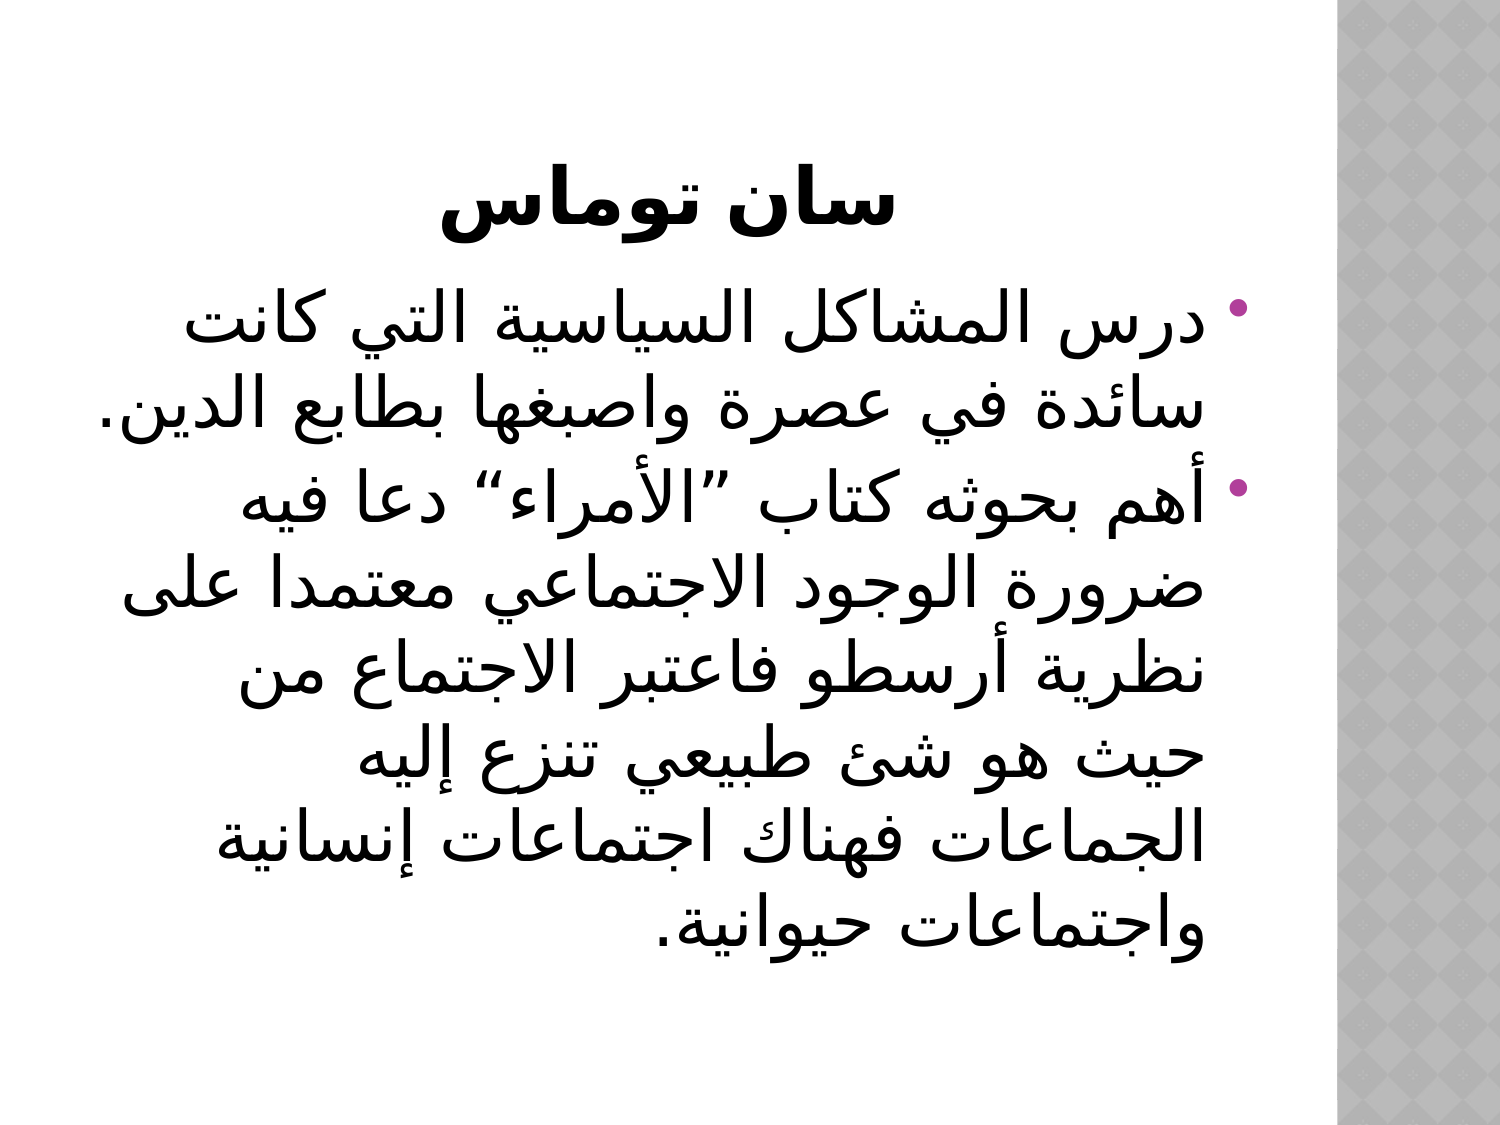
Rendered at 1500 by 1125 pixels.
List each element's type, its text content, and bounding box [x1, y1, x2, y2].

title سان توماس [75, 52, 1263, 240]
list درس المشاكل السياسية التي كانت سائدة في عصرة واصبغها بطابع الدين. أهم بحوثه كتاب ”الأمراء“ دعا فيه ضرورة الوجود الاجتماعي معتمدا على نظرية أرسطو فاعتبر الاجتماع من حيث هو شئ طبيعي تنزع إليه الجماعات فهناك اجتماعات إنسانية واجتماعات حيوانية. [75, 264, 1263, 1059]
